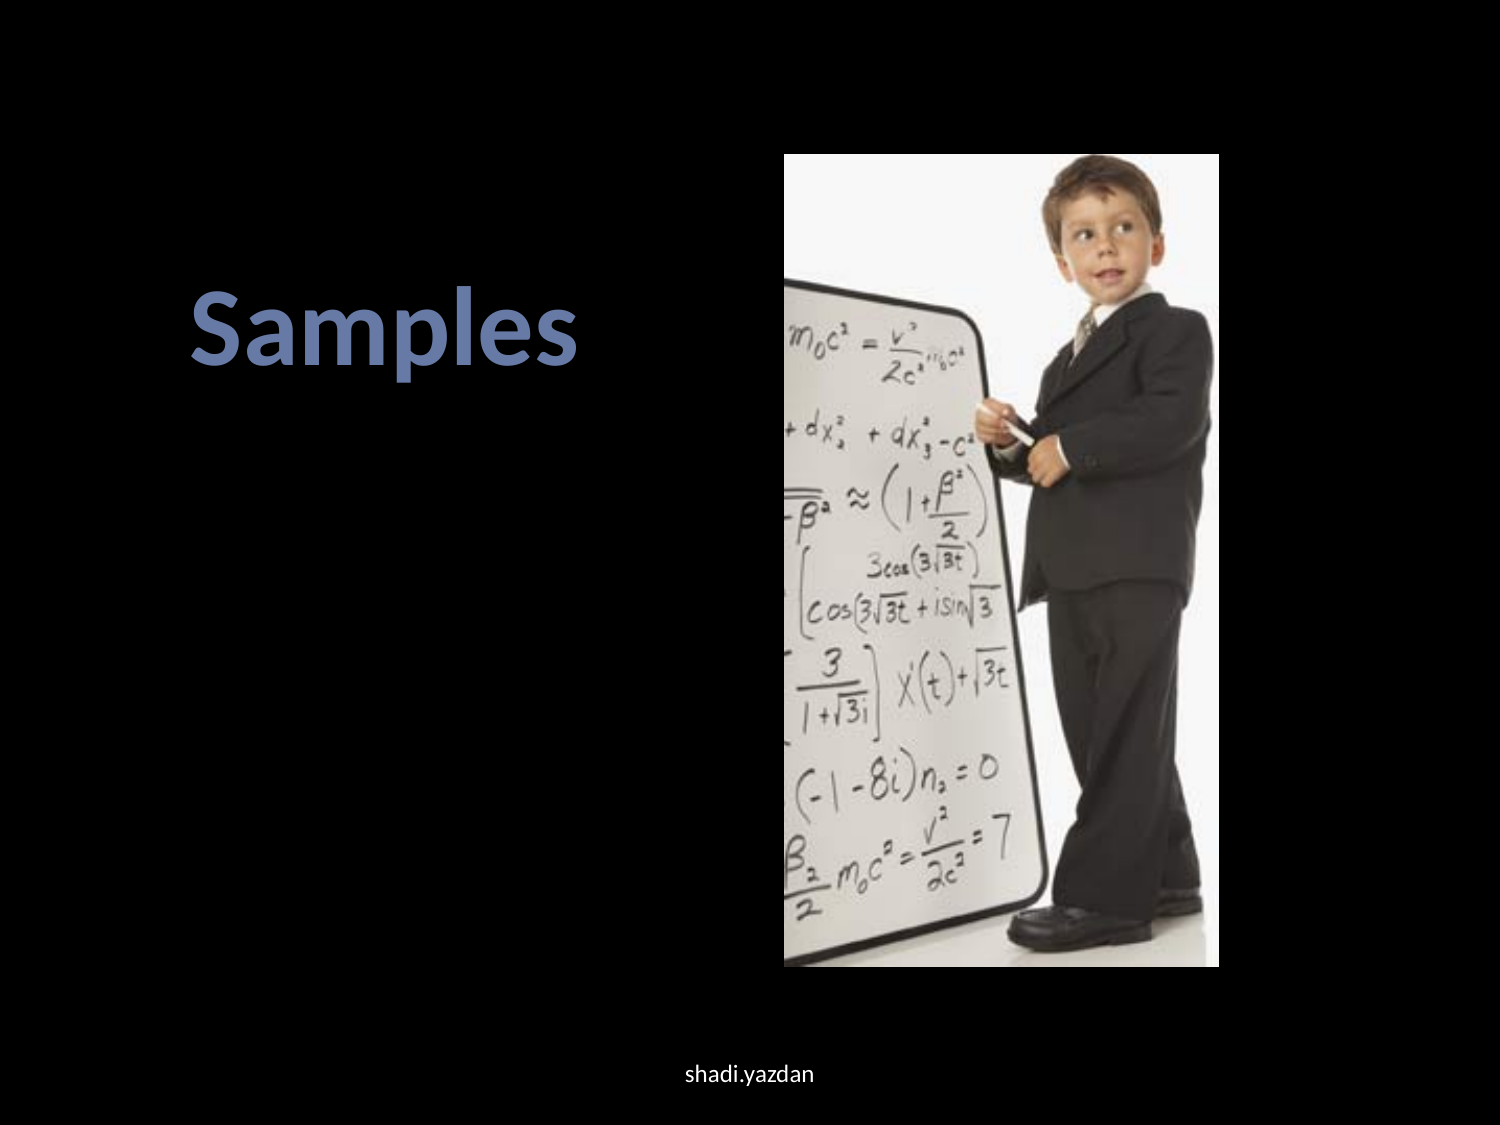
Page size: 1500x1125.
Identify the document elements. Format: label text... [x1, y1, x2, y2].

footer shadi.yazdan [512, 1042, 988, 1103]
text_box Samples [174, 245, 595, 396]
picture [784, 154, 1219, 968]
